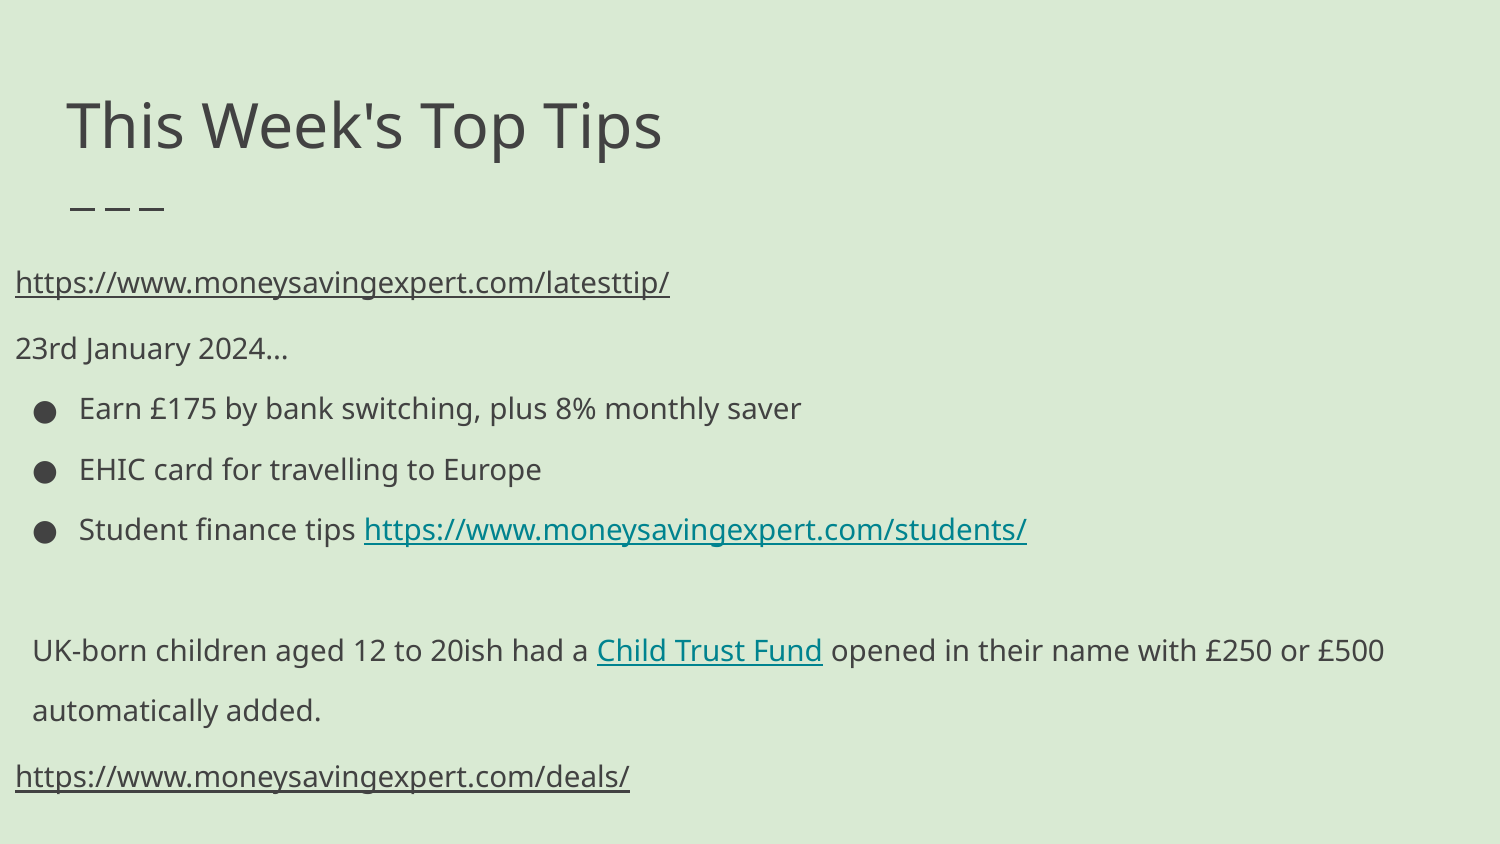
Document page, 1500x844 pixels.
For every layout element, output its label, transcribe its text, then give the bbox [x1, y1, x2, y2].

title This Week's Top Tips [51, 61, 1449, 182]
list https://www.moneysavingexpert.com/latesttip/ 23rd January 2024… Earn £175 by bank switching, plus 8% monthly saver EHIC card for travelling to Europe Student finance tips https://www.moneysavingexpert.com/students/ UK-born children aged 12 to 20ish had a Child Trust Fund opened in their name with £250 or £500 automatically added. https://www.moneysavingexpert.com/deals/ [0, 240, 1500, 814]
